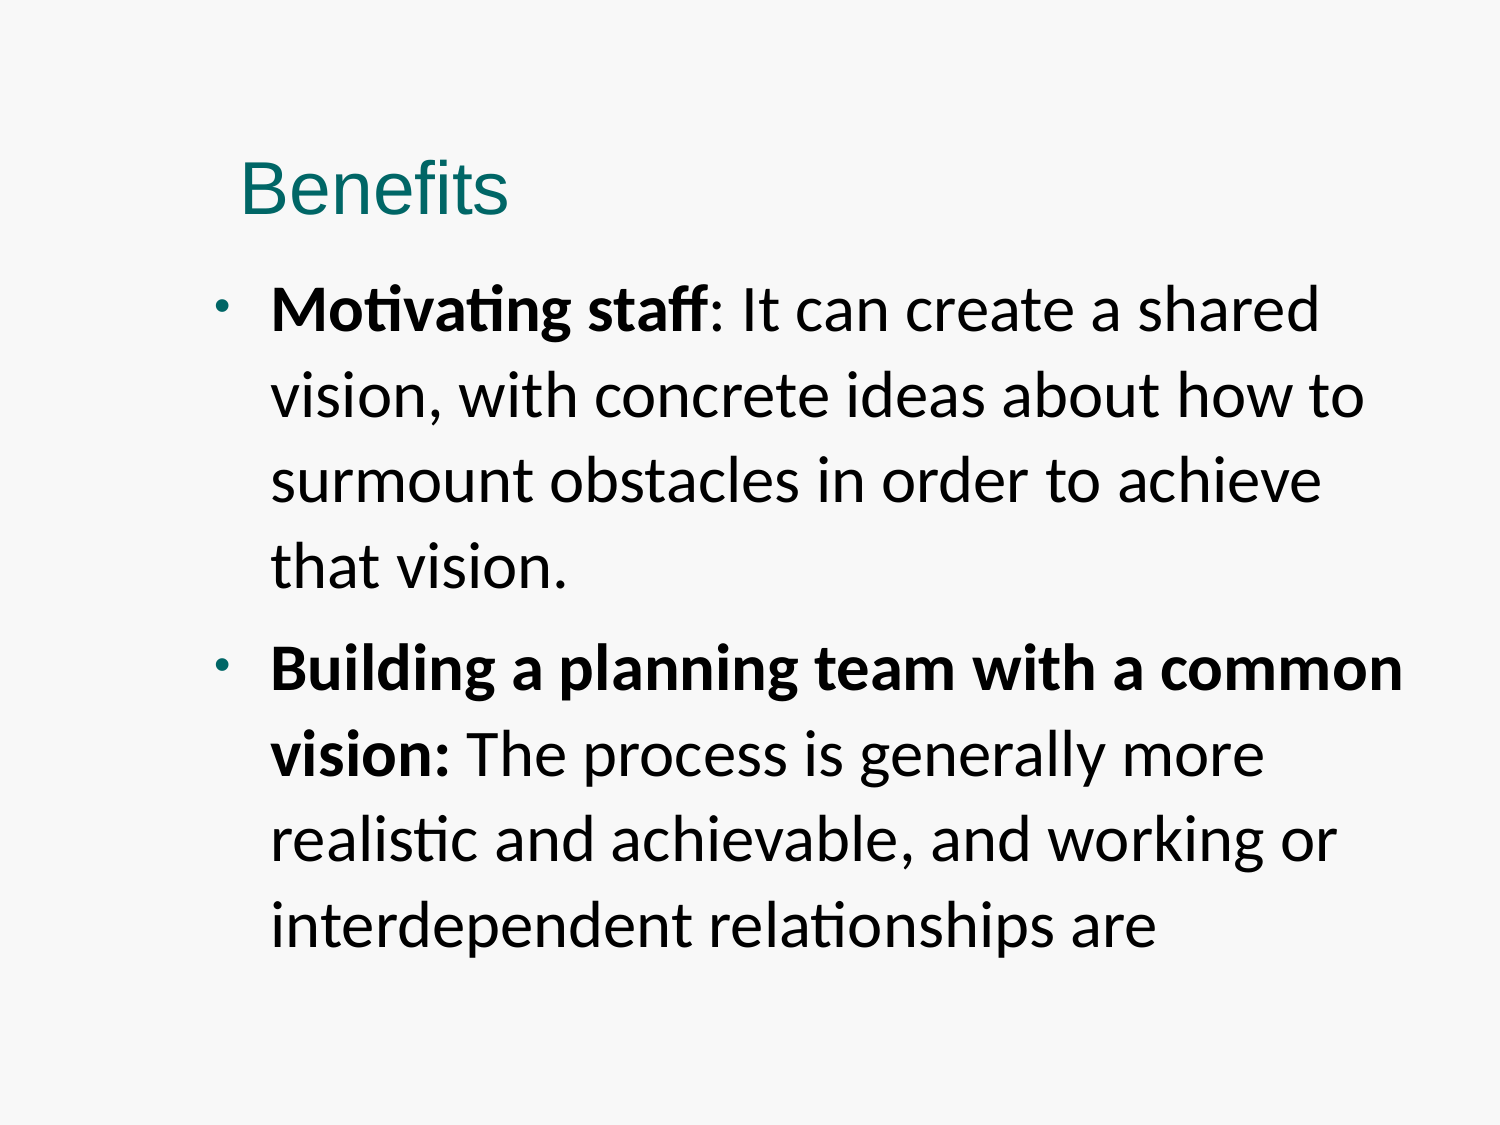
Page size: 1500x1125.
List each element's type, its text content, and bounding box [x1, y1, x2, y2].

title Benefits [224, 49, 1425, 237]
list Motivating staff: It can create a shared vision, with concrete ideas about how to surmount obstacles in order to achieve that vision. Building a planning team with a common vision: The process is generally more realistic and achievable, and working or interdependent relationships are [199, 252, 1463, 1125]
